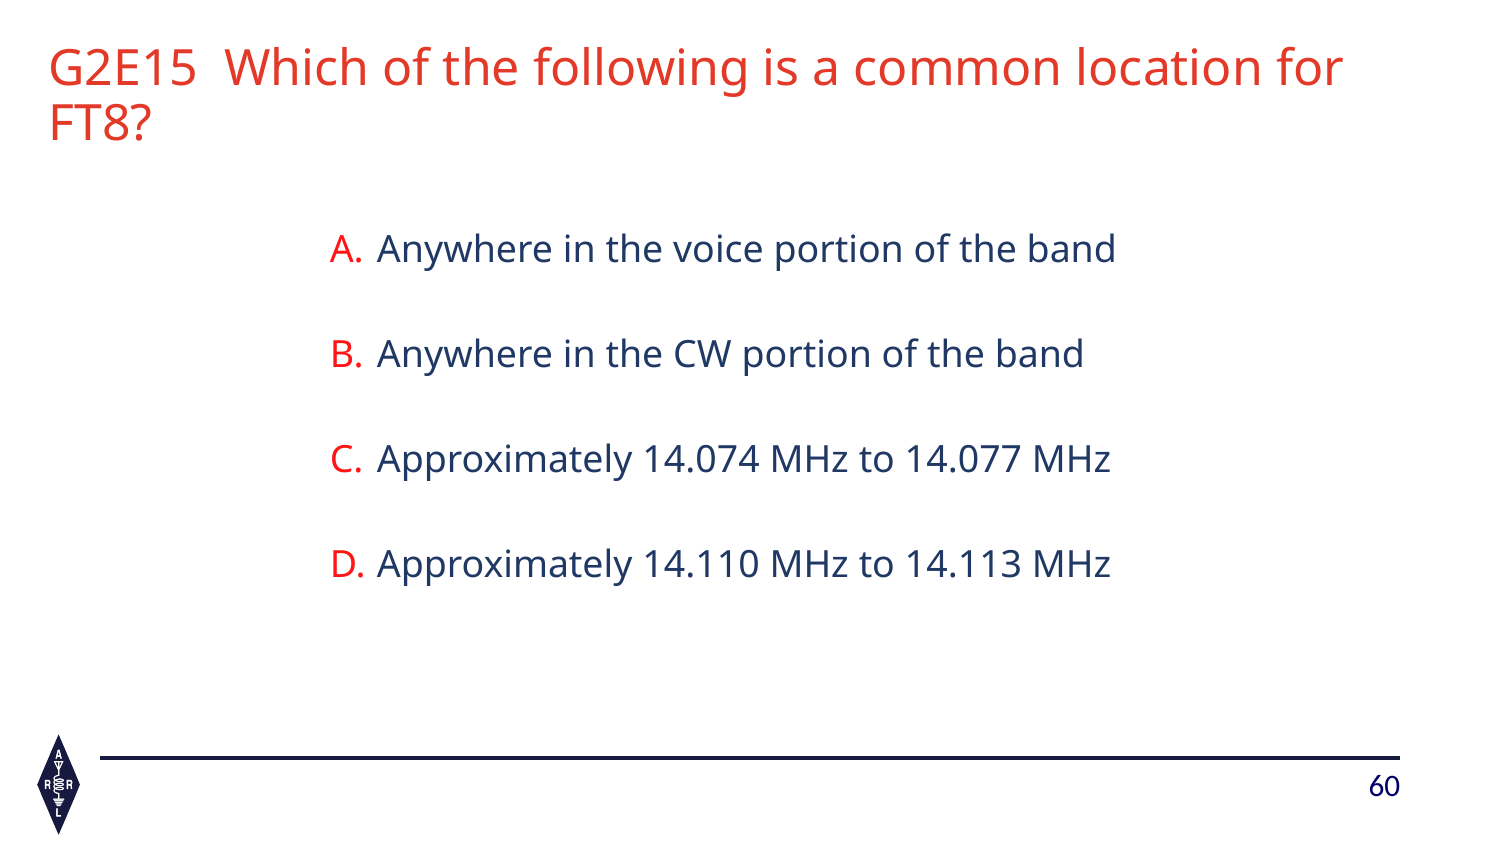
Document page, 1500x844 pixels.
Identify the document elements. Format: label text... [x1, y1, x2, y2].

picture [37, 734, 80, 835]
list [76, 192, 1425, 827]
title G2E15 Which of the following is a common location for FT8? [48, 36, 1452, 144]
slide_number 60 [1302, 761, 1400, 807]
text_box Anywhere in the voice portion of the band Anywhere in the CW portion of the band Approximately 14.074 MHz to 14.077 MHz Approximately 14.110 MHz to 14.113 MHz [318, 219, 1182, 666]
